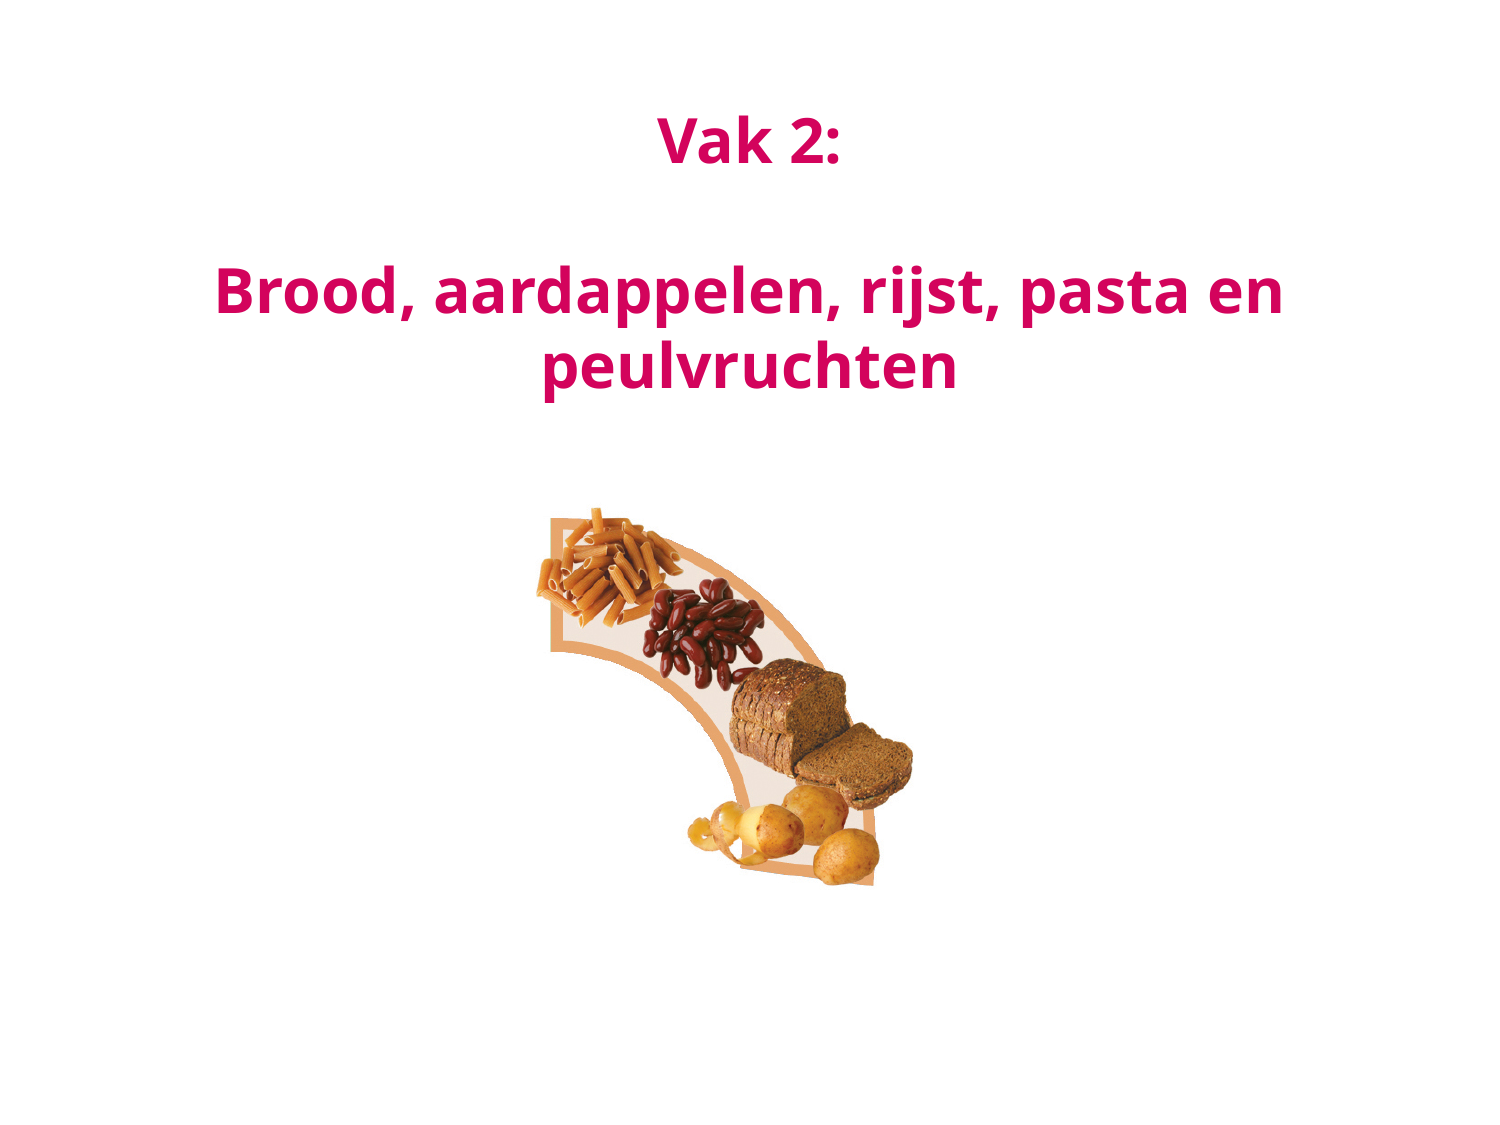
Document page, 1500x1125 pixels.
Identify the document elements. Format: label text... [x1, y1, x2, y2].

picture [513, 467, 955, 916]
title Vak 2: Brood, aardappelen, rijst, pasta en peulvruchten [75, 45, 1425, 233]
